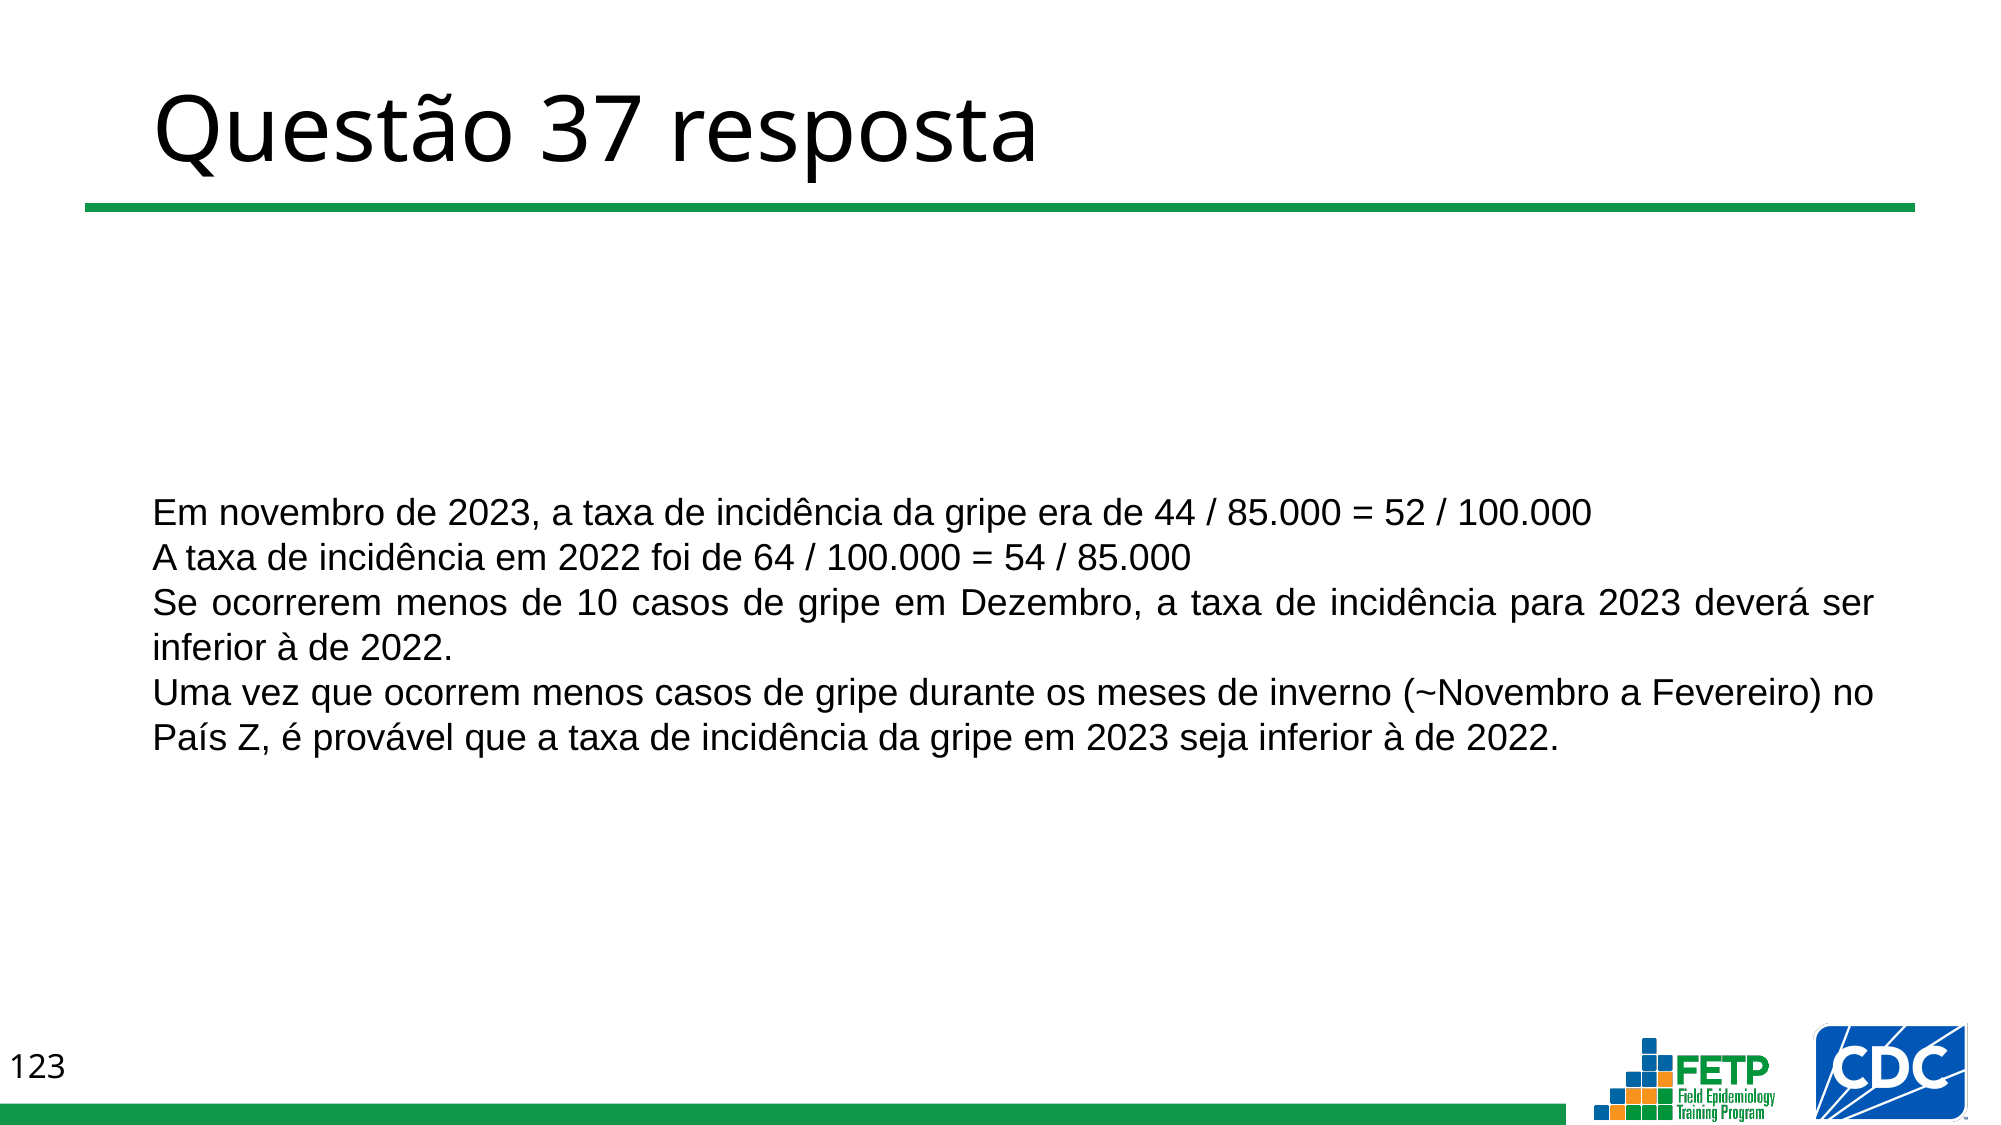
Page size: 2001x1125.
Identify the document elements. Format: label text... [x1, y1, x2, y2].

picture [1813, 1023, 1968, 1122]
title Questão 37 resposta [137, 75, 1863, 207]
list Em novembro de 2023, a taxa de incidência da gripe era de 44 / 85.000 = 52 / 100.000 A taxa de incidência em 2022 foi de 64 / 100.000 = 54 / 85.000 Se ocorrerem menos de 10 casos de gripe em Dezembro, a taxa de incidência para 2023 deverá ser inferior à de 2022. Uma vez que ocorrem menos casos de gripe durante os meses de inverno (~Novembro a Fevereiro) no País Z, é provável que a taxa de incidência da gripe em 2023 seja inferior à de 2022. [137, 242, 1890, 1004]
picture [1594, 1038, 1775, 1122]
